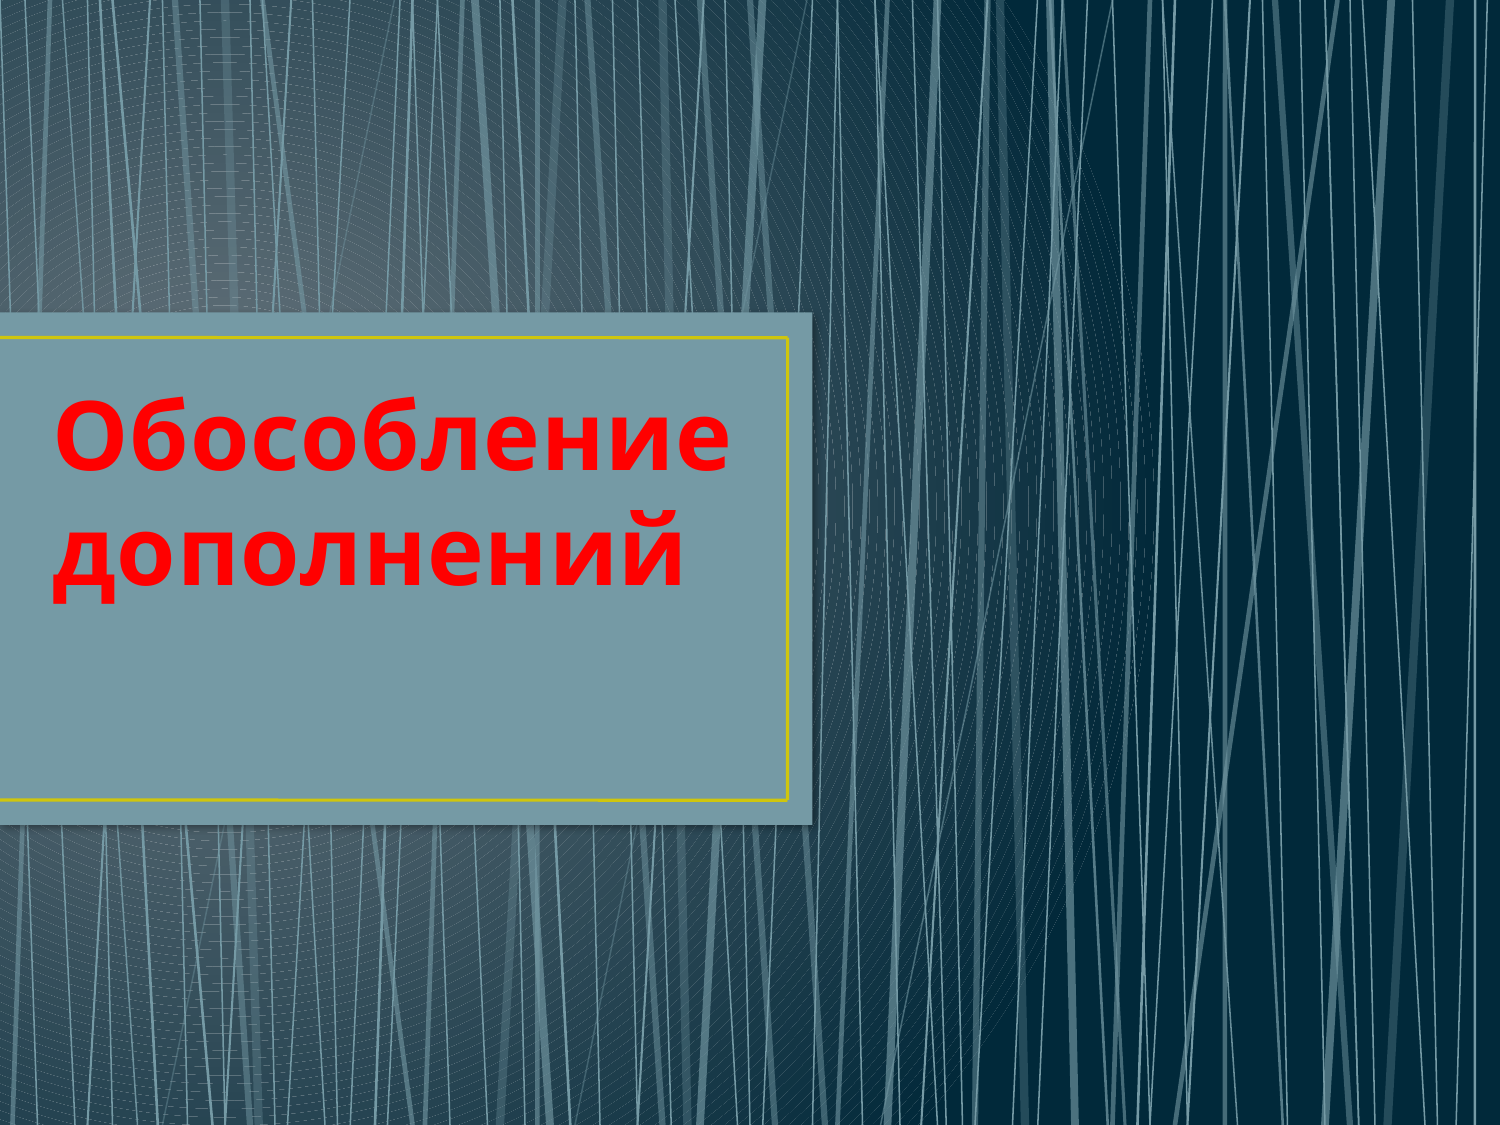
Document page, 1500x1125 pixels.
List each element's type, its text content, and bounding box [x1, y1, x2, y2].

title Обособление дополнений [37, 349, 763, 612]
